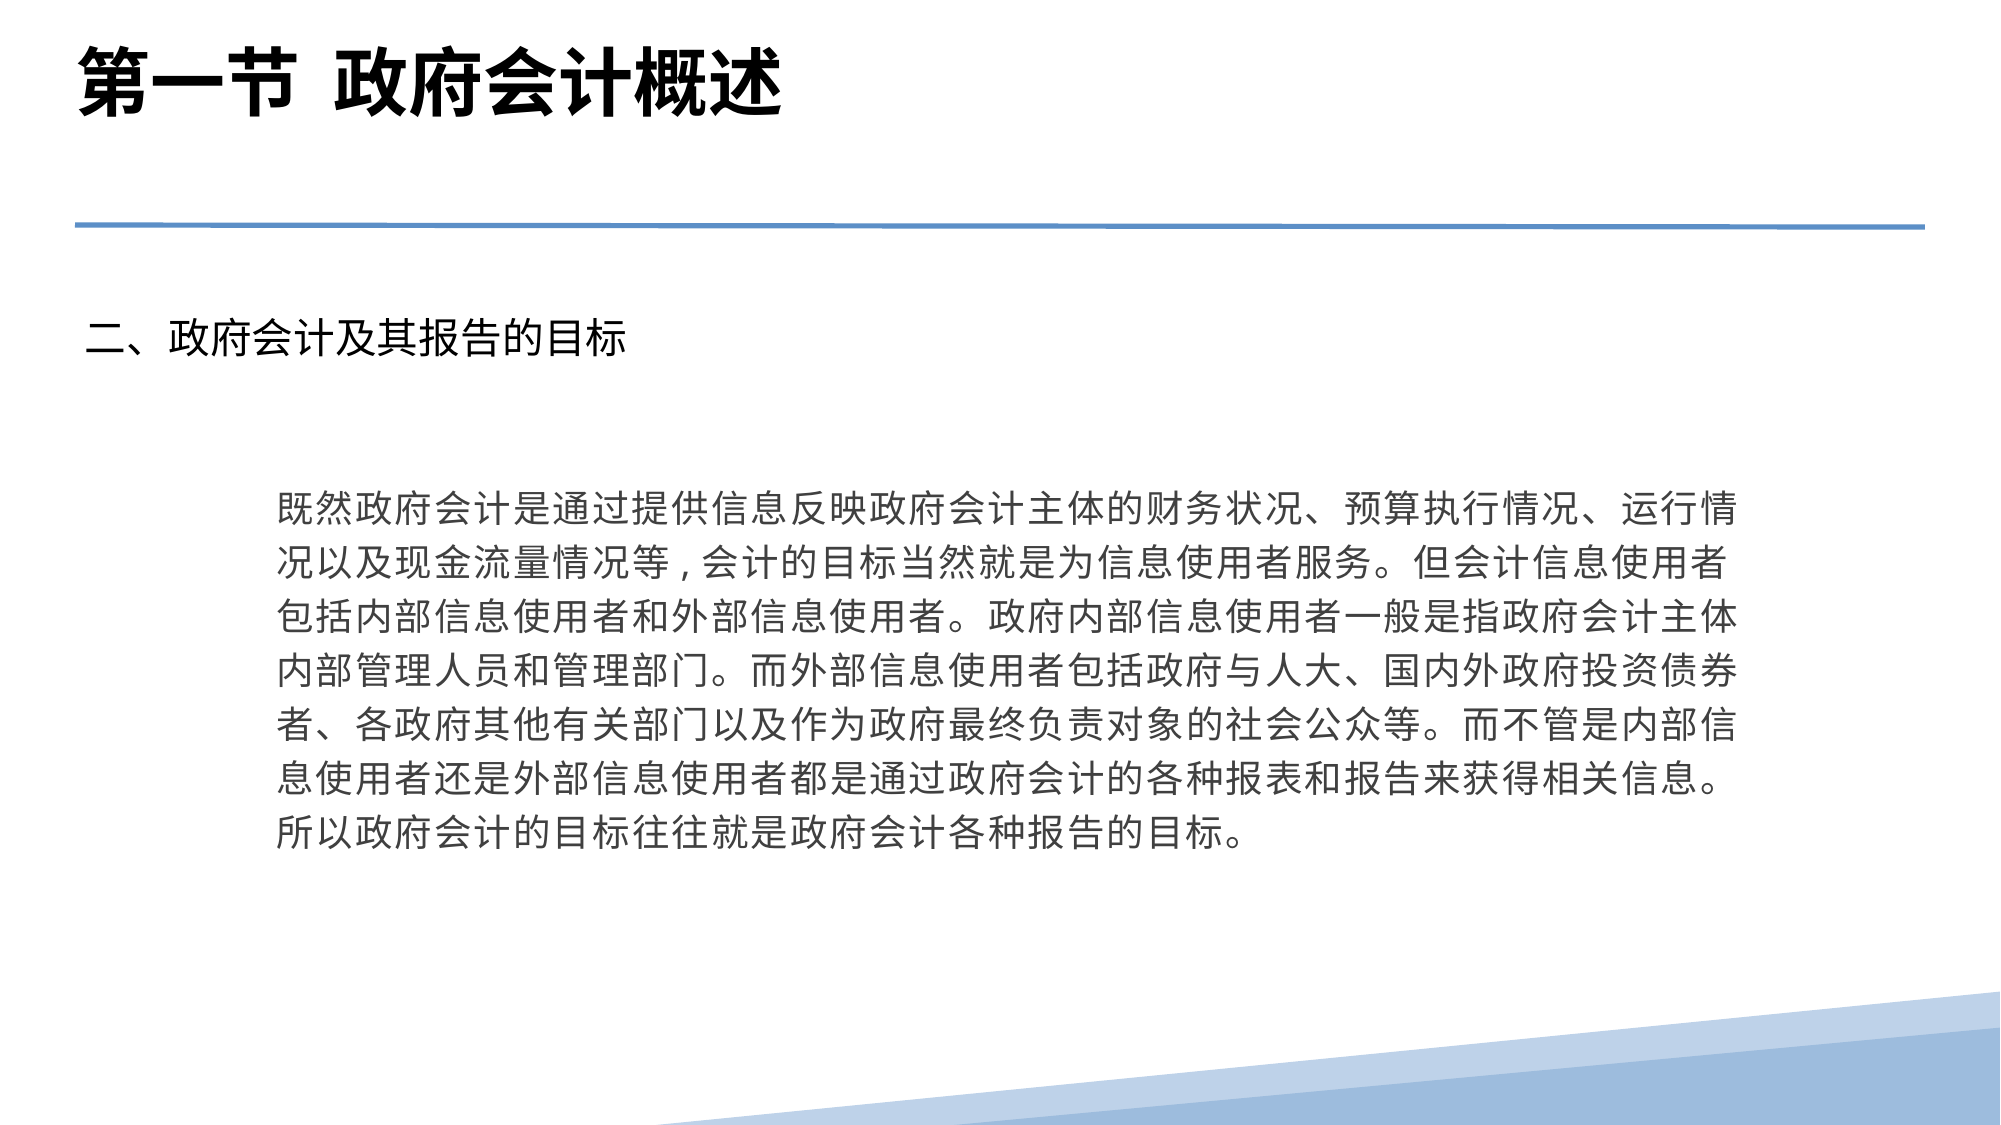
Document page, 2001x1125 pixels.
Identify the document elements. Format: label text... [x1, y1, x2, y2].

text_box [656, 991, 2000, 1125]
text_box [74, 224, 1925, 228]
text_box 既然政府会计是通过提供信息反映政府会计主体的财务状况、预算执行情况、运行情况以及现金流量情况等,会计的目标当然就是为信息使用者服务。但会计信息使用者包括内部信息使用者和外部信息使用者。政府内部信息使用者一般是指政府会计主体内部管理人员和管理部门。而外部信息使用者包括政府与人大、国内外政府投资债券者、各政府其他有关部门以及作为政府最终负责对象的社会公众等。而不管是内部信息使用者还是外部信息使用者都是通过政府会计的各种报表和报告来获得相关信息。所以政府会计的目标往往就是政府会计各种报告的目标。 [265, 338, 1772, 992]
text_box 二、政府会计及其报告的目标 [84, 301, 1935, 377]
text_box 第一节 政府会计概述 [75, 24, 1925, 125]
